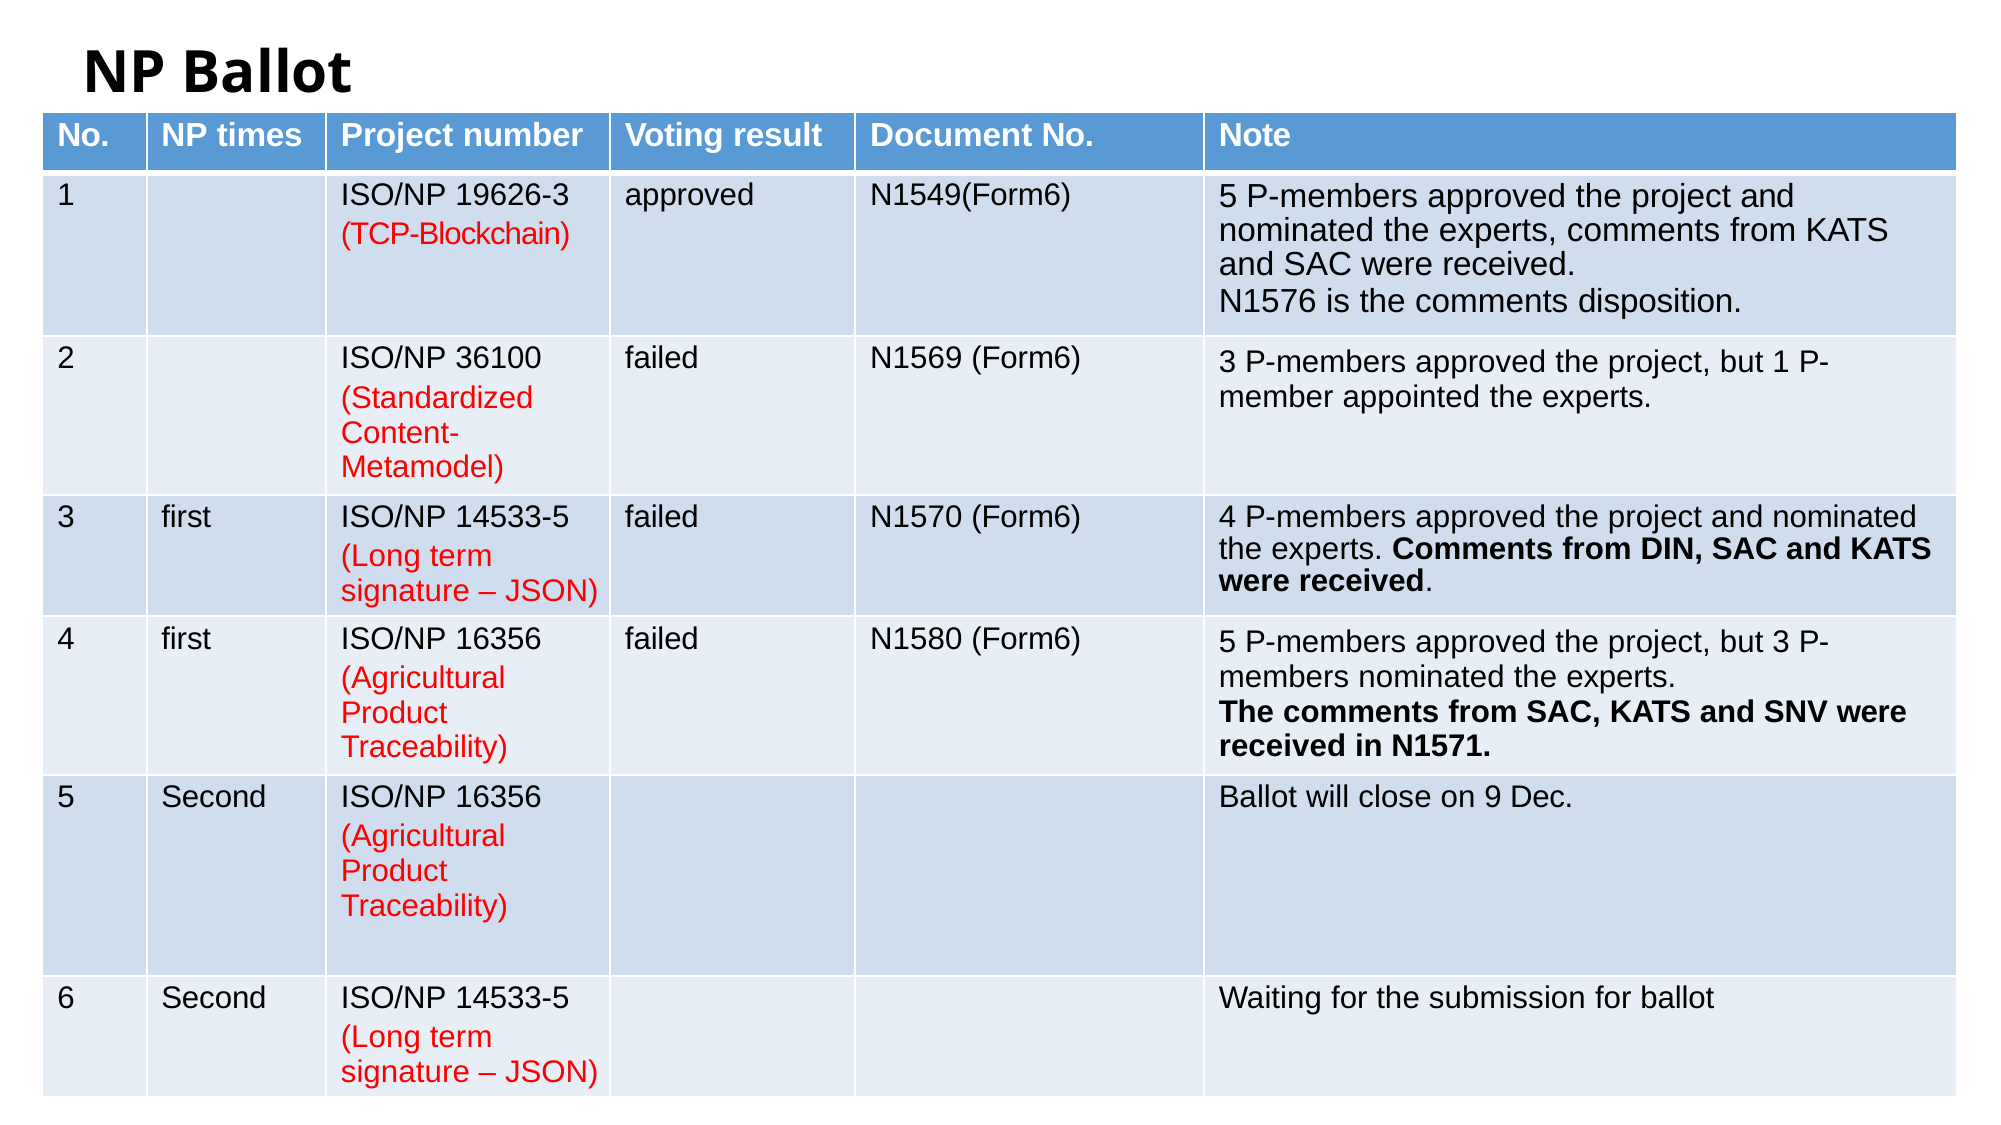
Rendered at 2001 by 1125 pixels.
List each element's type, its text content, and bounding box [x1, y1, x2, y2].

table_cell 5 [43, 776, 146, 975]
table_header Voting result [611, 113, 854, 170]
table_cell 2 [43, 337, 146, 494]
table_header NP times [148, 113, 325, 170]
table_header Project number [327, 113, 609, 170]
table_cell 1 [43, 176, 146, 335]
table_cell ISO/NP 16356 (Agricultural Product Traceability) [327, 617, 609, 774]
table_cell N1549(Form6) [856, 176, 1203, 335]
text_box NP Ballot [68, 26, 521, 111]
table_cell N1580 (Form6) [856, 617, 1203, 774]
table_cell [148, 176, 325, 335]
table_cell 3 [43, 496, 146, 615]
table_cell first [148, 496, 325, 615]
table_cell 5 P-members approved the project and nominated the experts, comments from KATS and SAC were received. N1576 is the comments disposition. [1205, 176, 1956, 335]
table_cell [856, 776, 1203, 975]
table_cell ISO/NP 14533-5 (Long term signature – JSON) [327, 977, 609, 1096]
table_cell 5 P-members approved the project, but 3 P- members nominated the experts. The comments from SAC, KATS and SNV were received in N1571. [1205, 617, 1956, 774]
table_header Note [1205, 113, 1956, 170]
table_cell N1569 (Form6) [856, 337, 1203, 494]
table_cell failed [611, 337, 854, 494]
table_cell [148, 337, 325, 494]
table_cell [611, 776, 854, 975]
table_cell 6 [43, 977, 146, 1096]
table_cell first [148, 617, 325, 774]
table_cell approved [611, 176, 854, 335]
table_cell N1570 (Form6) [856, 496, 1203, 615]
table_cell Second [148, 776, 325, 975]
table_cell Waiting for the submission for ballot [1205, 977, 1956, 1096]
table_cell ISO/NP 16356 (Agricultural Product Traceability) [327, 776, 609, 975]
table_cell ISO/NP 19626-3 (TCP-Blockchain) [327, 176, 609, 335]
table_cell failed [611, 617, 854, 774]
table_cell [856, 977, 1203, 1096]
table_cell 4 [43, 617, 146, 774]
table_cell [611, 977, 854, 1096]
table_cell Ballot will close on 9 Dec. [1205, 776, 1956, 975]
table_cell Second [148, 977, 325, 1096]
table_header No. [43, 113, 146, 170]
table_header Document No. [856, 113, 1203, 170]
table_cell 3 P-members approved the project, but 1 P- member appointed the experts. [1205, 337, 1956, 494]
table_cell failed [611, 496, 854, 615]
table_cell 4 P-members approved the project and nominated the experts. Comments from DIN, SAC and KATS were received. [1205, 496, 1956, 615]
table_cell ISO/NP 36100 (Standardized Content-Metamodel) [327, 337, 609, 494]
table_cell ISO/NP 14533-5 (Long term signature – JSON) [327, 496, 609, 615]
